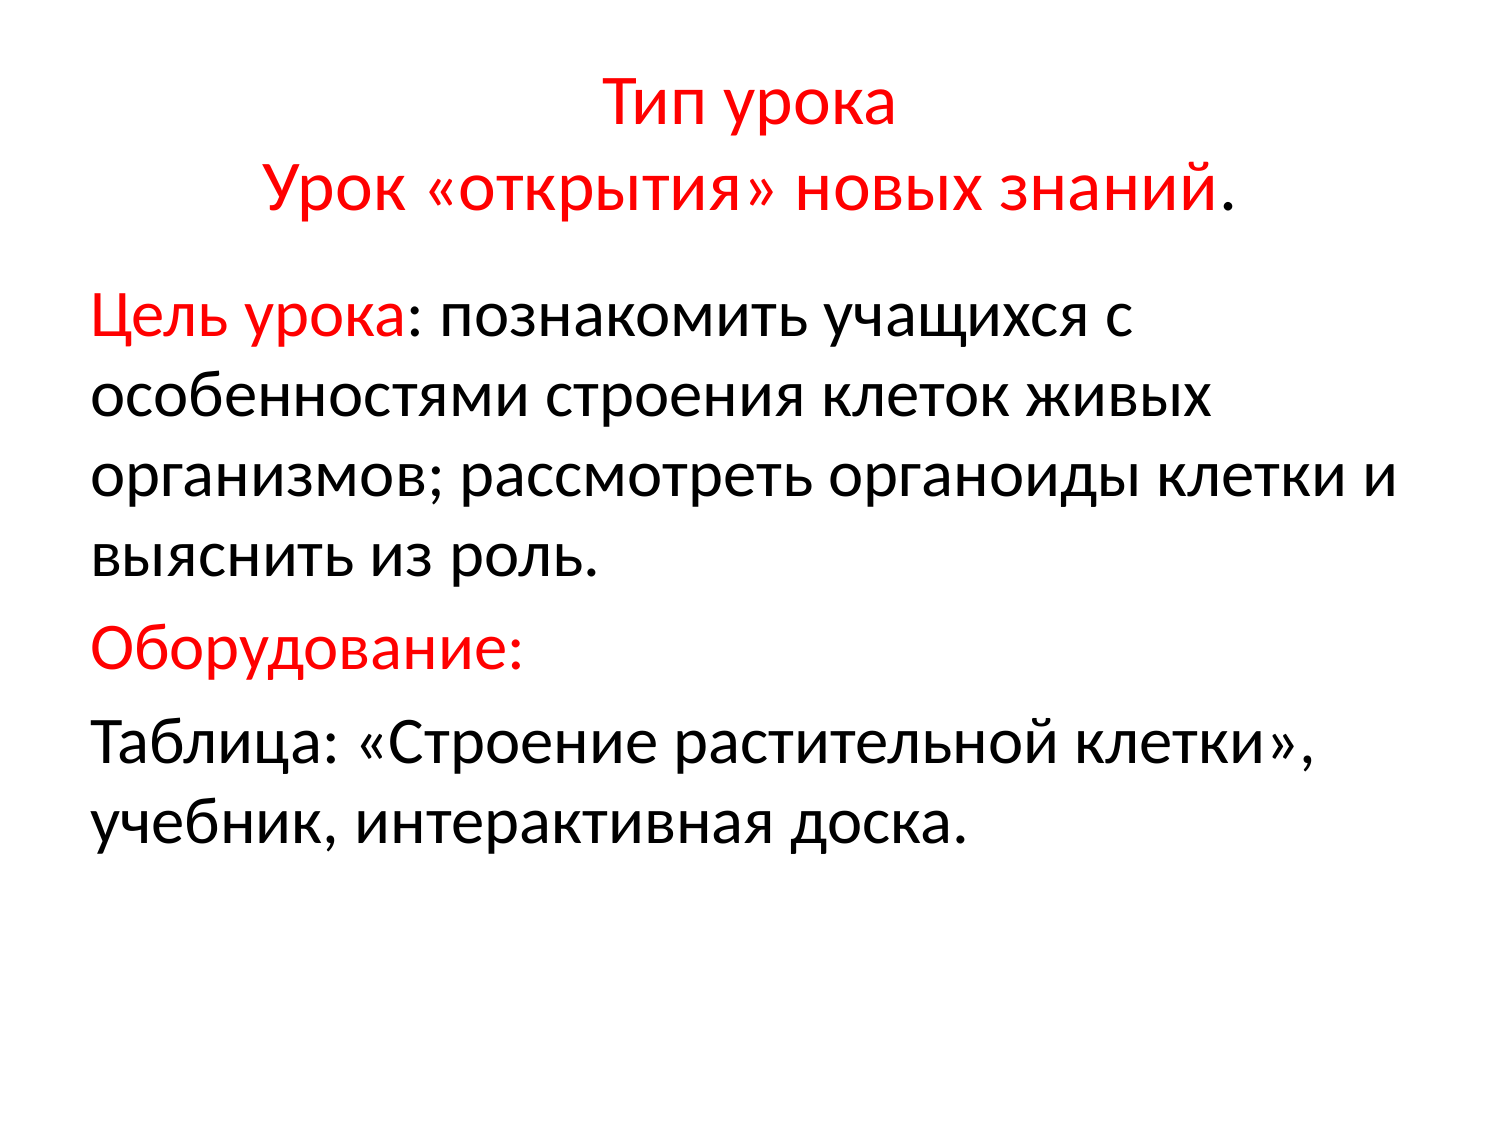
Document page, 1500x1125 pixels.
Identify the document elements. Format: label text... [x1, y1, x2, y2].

list Цель урока: познакомить учащихся с особенностями строения клеток живых организмов; рассмотреть органоиды клетки и выяснить из роль. Оборудование: Таблица: «Строение растительной клетки», учебник, интерактивная доска. [75, 262, 1425, 1005]
title Тип урока Урок «открытия» новых знаний. [75, 45, 1425, 233]
